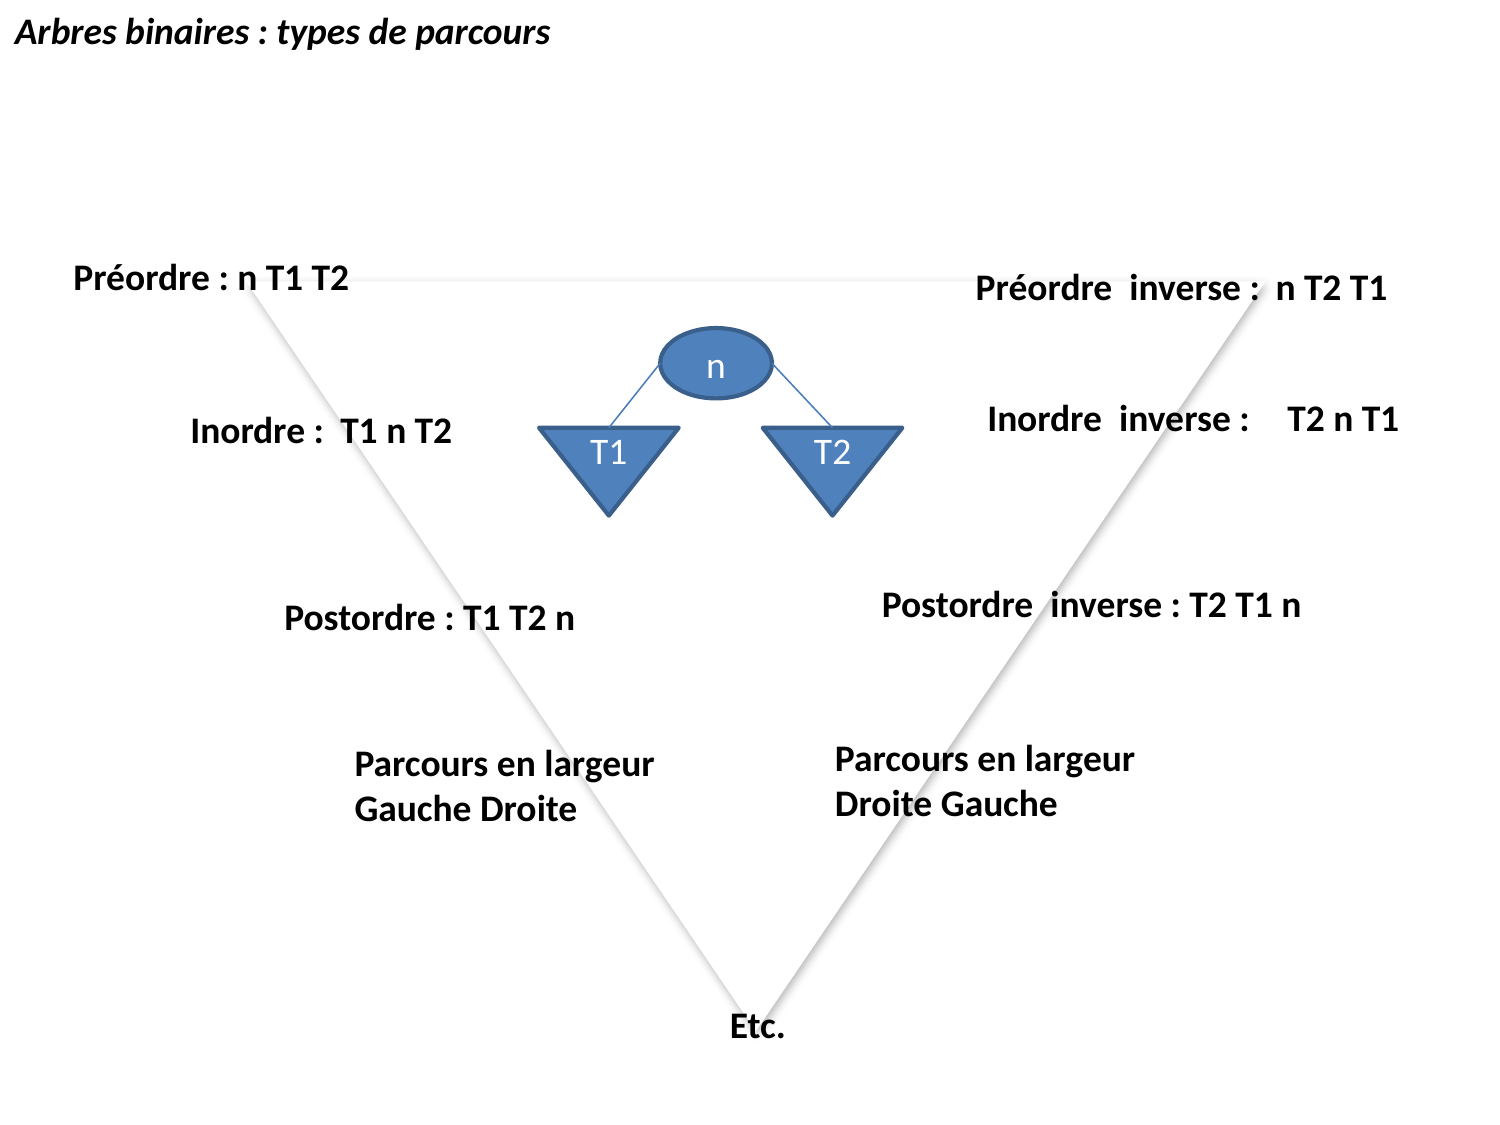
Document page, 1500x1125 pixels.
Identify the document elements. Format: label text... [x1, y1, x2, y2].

text_box Postordre inverse : T2 T1 n [867, 572, 1348, 632]
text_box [538, 327, 903, 516]
text_box Arbres binaires : types de parcours [0, 0, 786, 60]
text_box Inordre inverse : T2 n T1 [972, 386, 1453, 447]
text_box Préordre inverse : n T2 T1 [960, 255, 1407, 316]
text_box [260, 279, 1245, 994]
text_box Parcours en largeur Gauche Droite [339, 731, 715, 837]
text_box Préordre : n T1 T2 [58, 246, 434, 306]
text_box Postordre : T1 T2 n [269, 585, 610, 646]
text_box Inordre : T1 n T2 [175, 398, 533, 459]
text_box Etc. [715, 994, 801, 1054]
text_box Parcours en largeur Droite Gauche [820, 726, 1196, 832]
